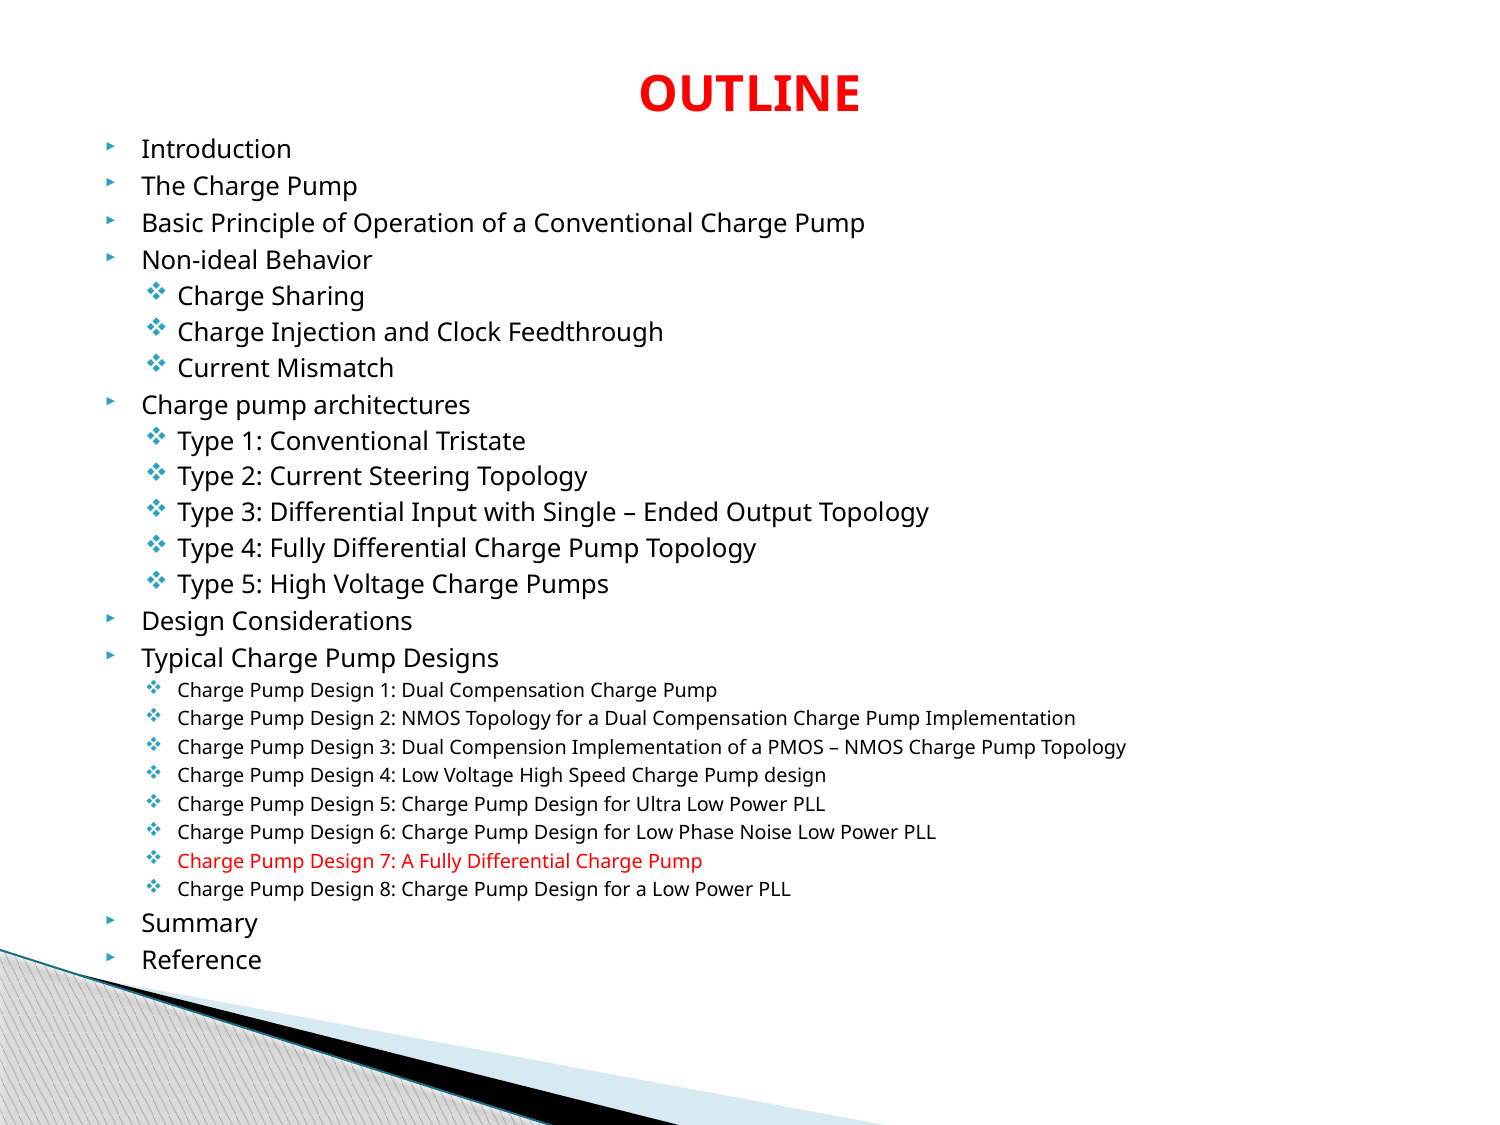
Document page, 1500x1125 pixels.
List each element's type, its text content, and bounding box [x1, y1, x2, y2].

title OUTLINE [75, 45, 1425, 138]
list Introduction The Charge Pump Basic Principle of Operation of a Conventional Charge Pump Non-ideal Behavior Charge Sharing Charge Injection and Clock Feedthrough Current Mismatch Charge pump architectures Type 1: Conventional Tristate Type 2: Current Steering Topology Type 3: Differential Input with Single – Ended Output Topology Type 4: Fully Differential Charge Pump Topology Type 5: High Voltage Charge Pumps Design Considerations Typical Charge Pump Designs Charge Pump Design 1: Dual Compensation Charge Pump Charge Pump Design 2: NMOS Topology for a Dual Compensation Charge Pump Implementation Charge Pump Design 3: Dual Compension Implementation of a PMOS – NMOS Charge Pump Topology Charge Pump Design 4: Low Voltage High Speed Charge Pump design Charge Pump Design 5: Charge Pump Design for Ultra Low Power PLL Charge Pump Design 6: Charge Pump Design for Low Phase Noise Low Power PLL Charge Pump Design 7: A Fully Differential Charge Pump Charge Pump Design 8: Charge Pump Design for a Low Power PLL Summary Reference [75, 138, 1425, 986]
